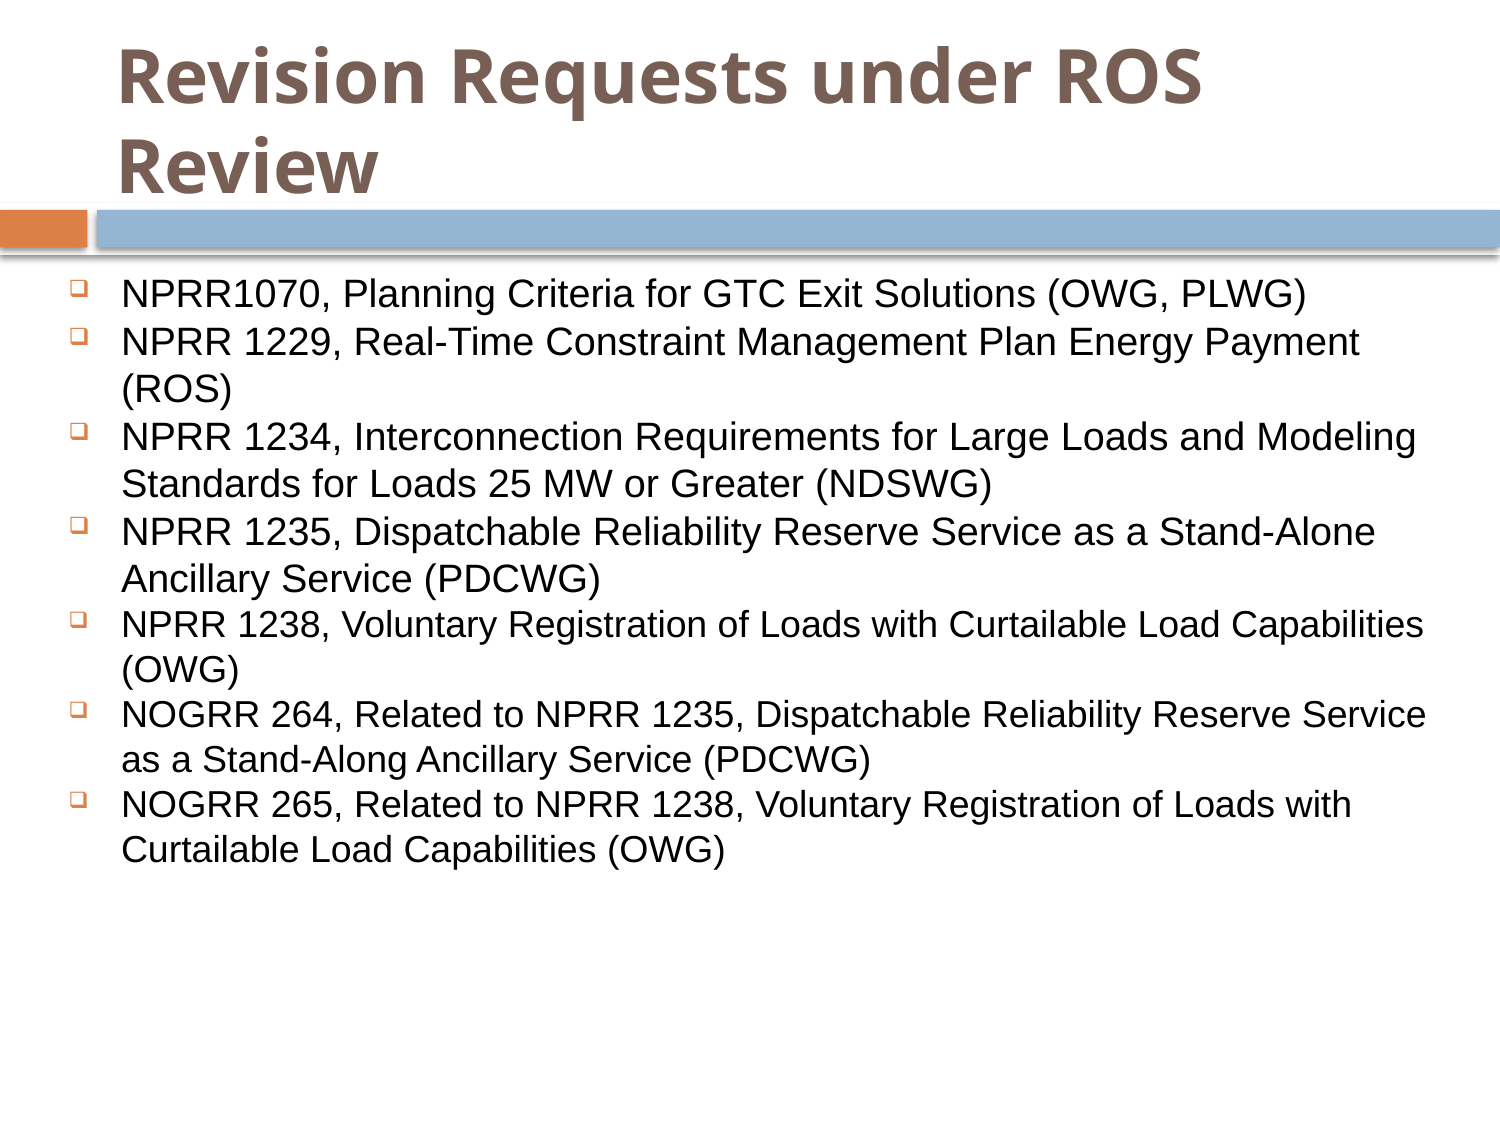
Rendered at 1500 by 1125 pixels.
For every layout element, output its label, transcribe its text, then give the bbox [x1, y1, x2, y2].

title Revision Requests under ROS Review [100, 37, 1439, 201]
list NPRR1070, Planning Criteria for GTC Exit Solutions (OWG, PLWG) NPRR 1229, Real-Time Constraint Management Plan Energy Payment (ROS) NPRR 1234, Interconnection Requirements for Large Loads and Modeling Standards for Loads 25 MW or Greater (NDSWG) NPRR 1235, Dispatchable Reliability Reserve Service as a Stand-Alone Ancillary Service (PDCWG) NPRR 1238, Voluntary Registration of Loads with Curtailable Load Capabilities (OWG) NOGRR 264, Related to NPRR 1235, Dispatchable Reliability Reserve Service as a Stand-Along Ancillary Service (PDCWG) NOGRR 265, Related to NPRR 1238, Voluntary Registration of Loads with Curtailable Load Capabilities (OWG) [53, 260, 1457, 999]
